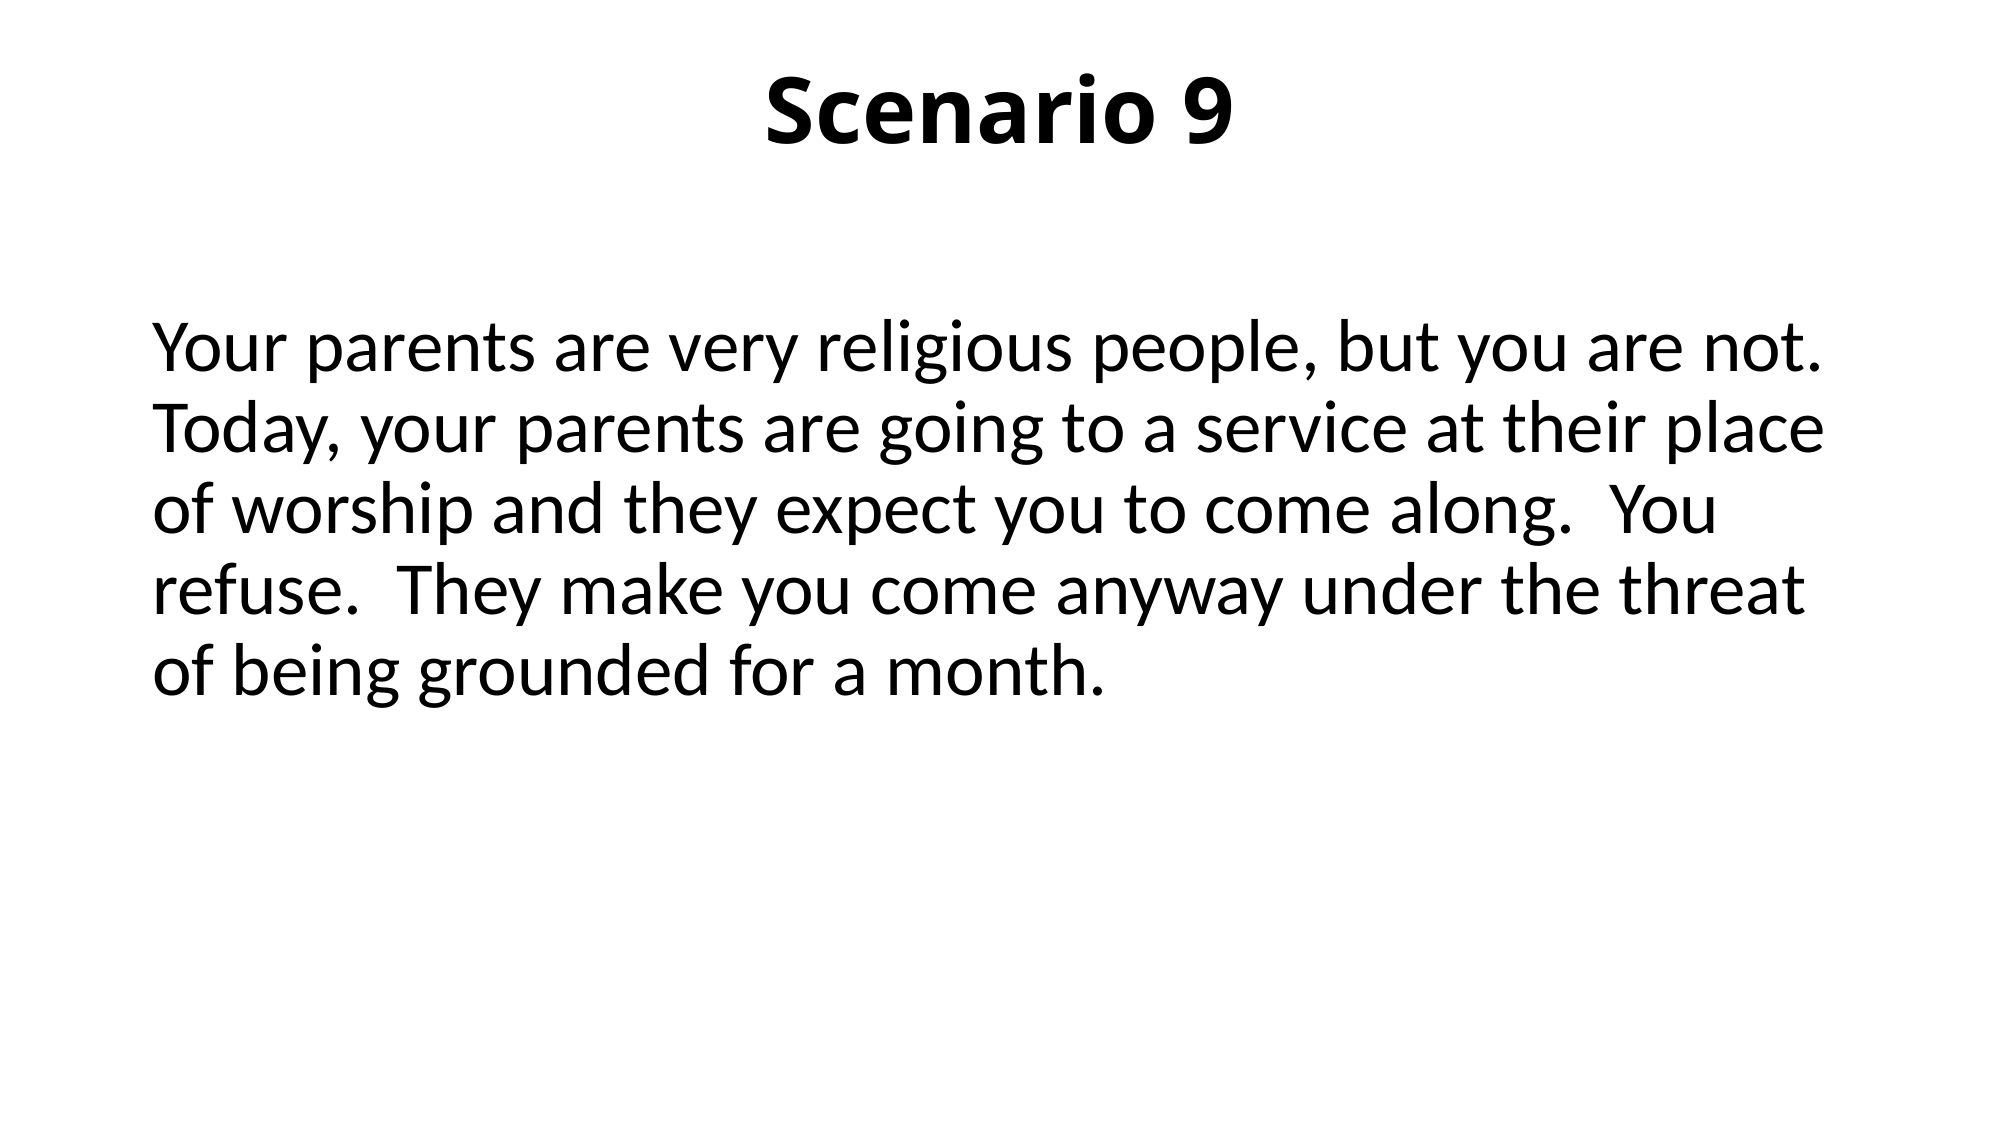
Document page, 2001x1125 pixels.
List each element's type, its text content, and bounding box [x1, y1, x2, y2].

title Scenario 9 [137, 59, 1863, 278]
list Your parents are very religious people, but you are not. Today, your parents are going to a service at their place of worship and they expect you to come along. You refuse. They make you come anyway under the threat of being grounded for a month. [137, 299, 1863, 1014]
